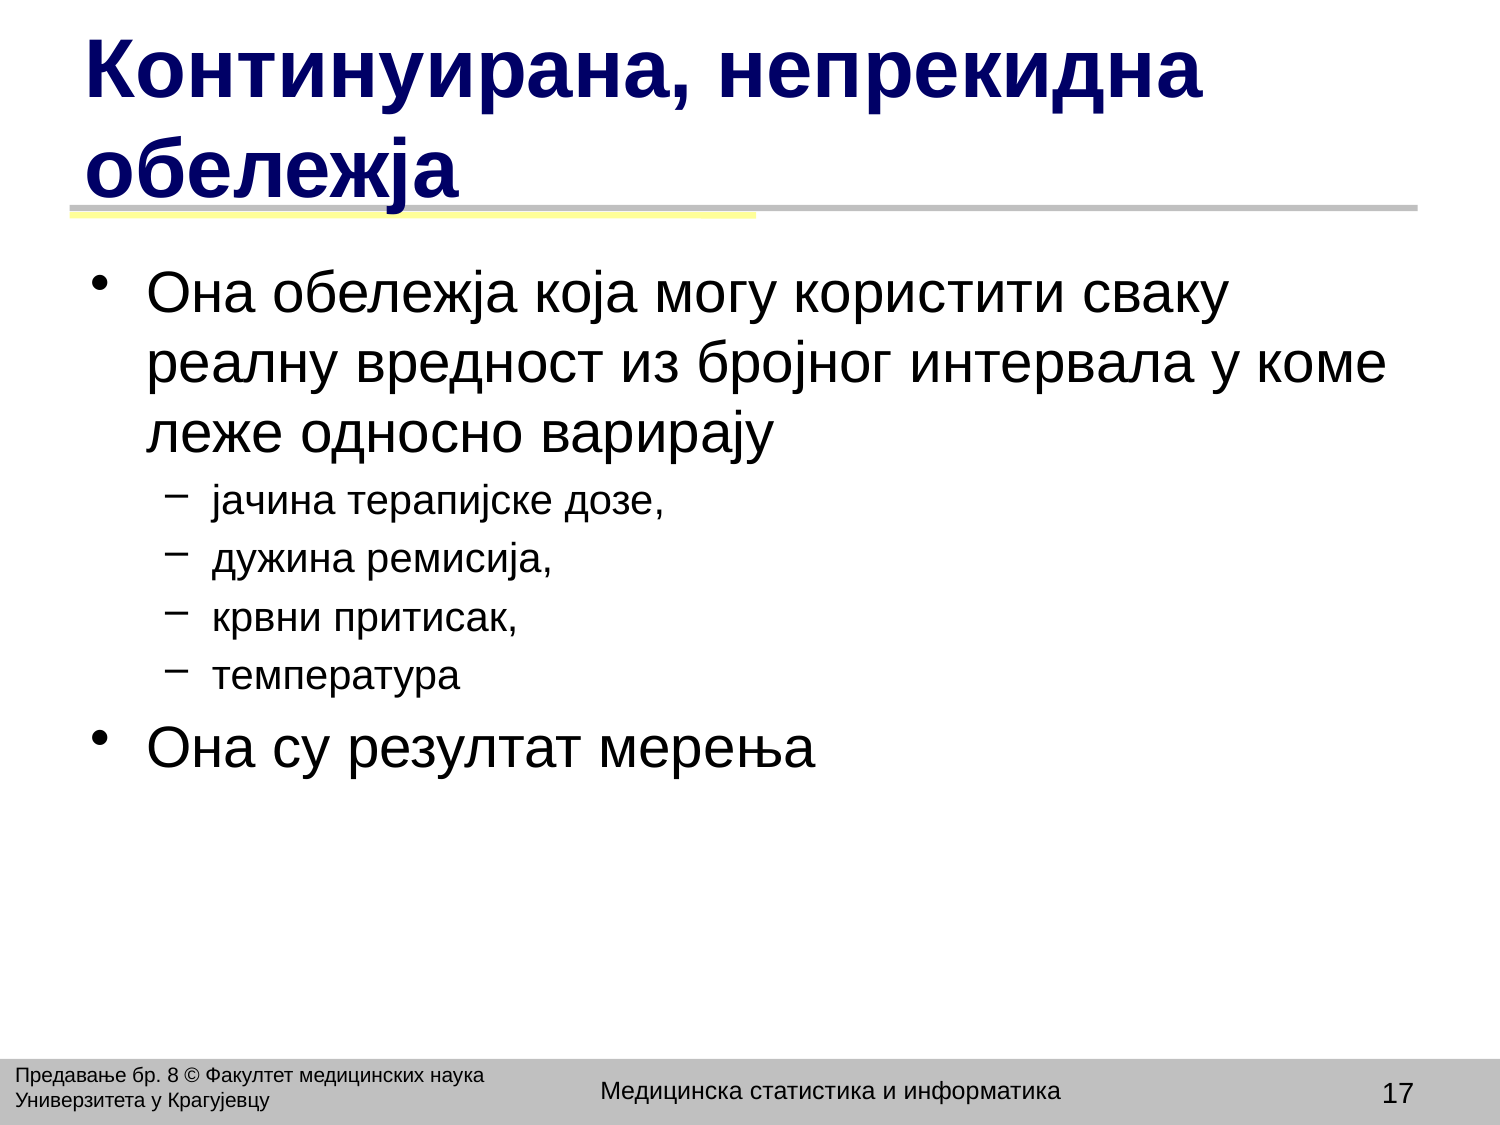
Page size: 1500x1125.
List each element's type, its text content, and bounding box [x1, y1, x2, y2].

title Континуирана, непрекидна обележја [69, 19, 1426, 208]
footer Медицинска статистика и информатика [512, 1066, 1151, 1125]
list Она обележја која могу користити сваку реалну вредност из бројног интервала у коме леже односно варирају јачина терапијске дозе, дужина ремисија, крвни притисак, температура Она су резултат мерења [74, 246, 1426, 1023]
slide_number 17 [1164, 1066, 1430, 1125]
slide_number Предавање бр. 8 © Факултет медицинских наука Универзитета у Крагујевцу [0, 1053, 614, 1108]
